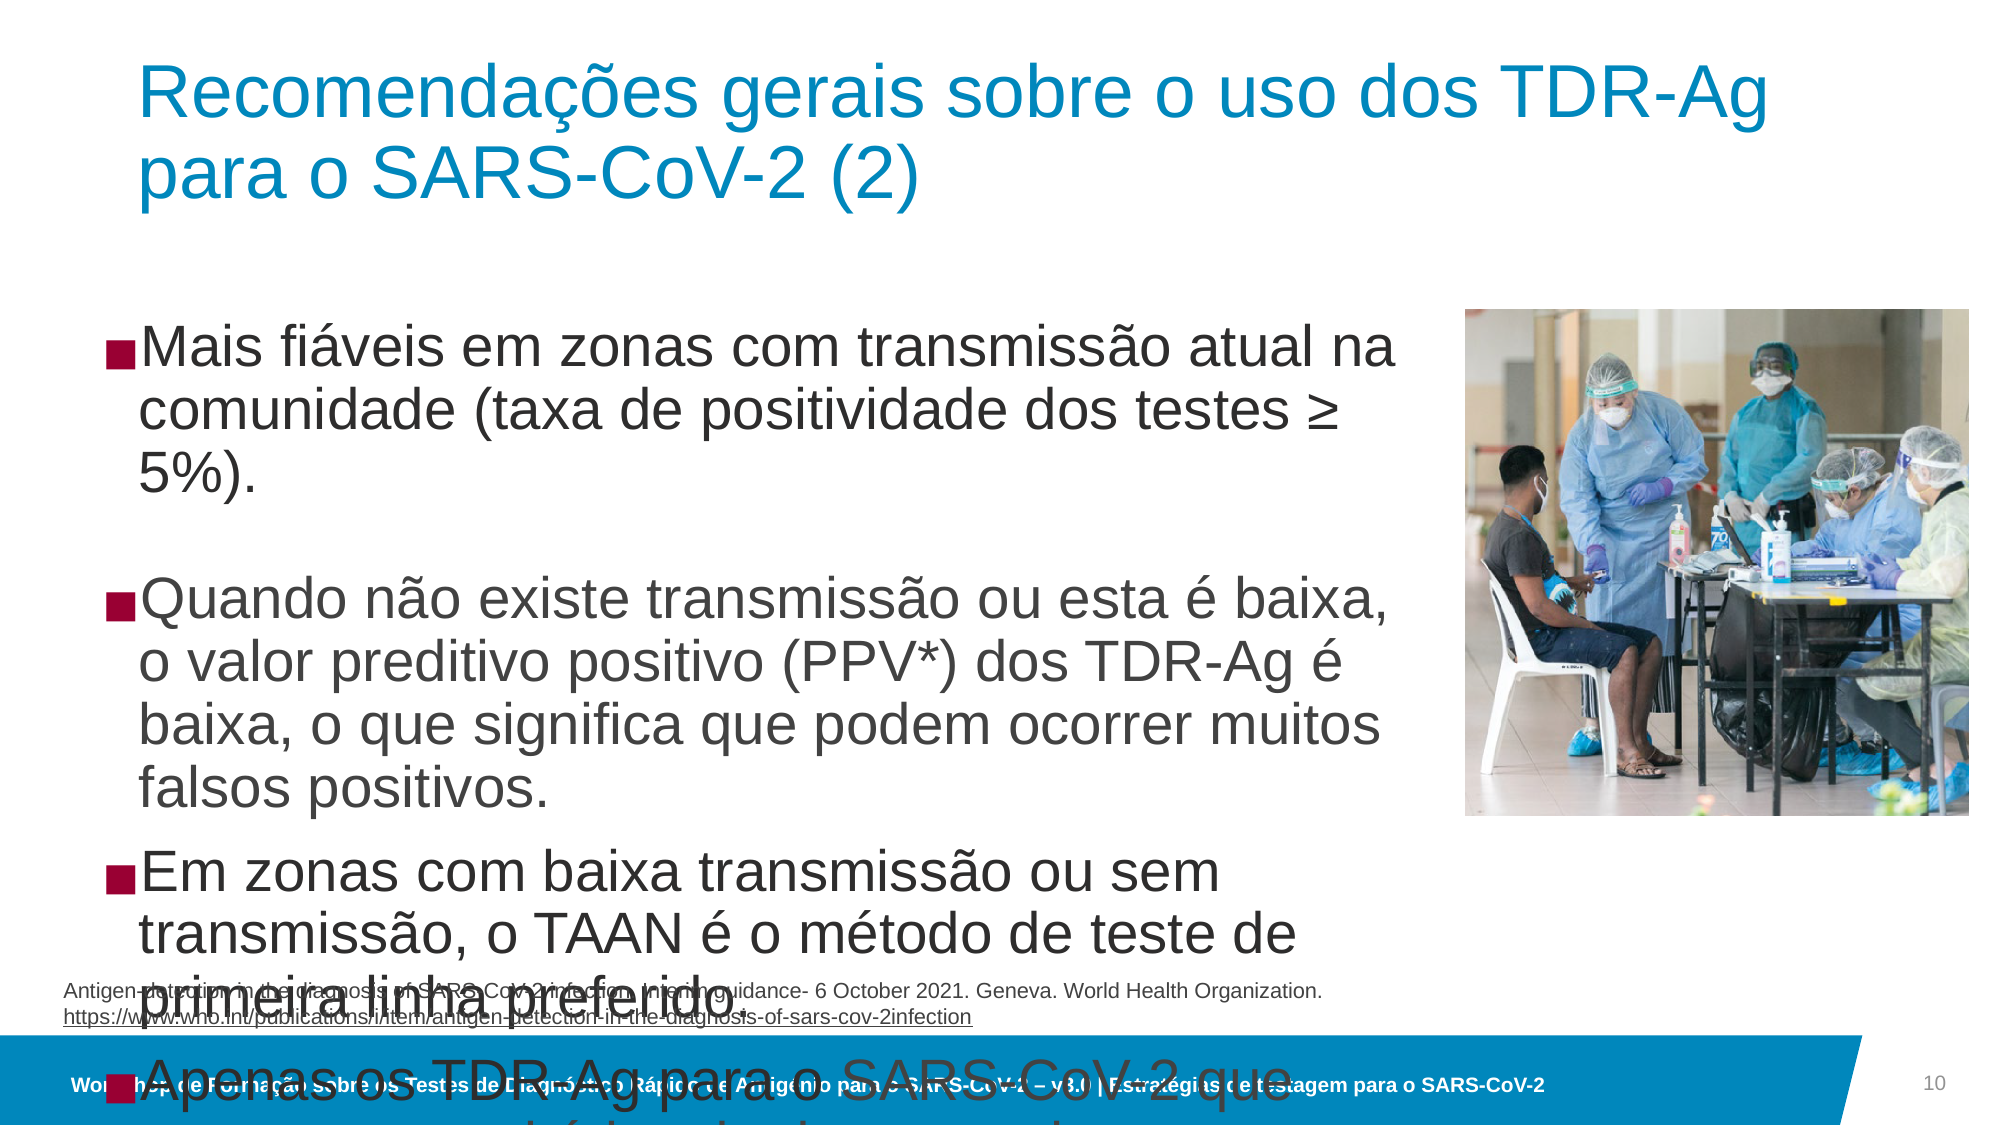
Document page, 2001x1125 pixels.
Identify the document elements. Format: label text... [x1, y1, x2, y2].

slide_number 10 [1862, 1035, 1947, 1125]
list Mais fiáveis em zonas com transmissão atual na comunidade (taxa de positividade dos testes ≥ 5%). Quando não existe transmissão ou esta é baixa, o valor preditivo positivo (PPV*) dos TDR-Ag é baixa, o que significa que podem ocorrer muitos falsos positivos. Em zonas com baixa transmissão ou sem transmissão, o TAAN é o método de teste de primeira linha preferido. Apenas os TDR-Ag para o SARS-CoV-2 que cumpram os critérios de desempenho recomendados (sensibilidade ≥ 80% e especificidade ≥ 97%) devem ser considerados para utilização. *PPV é a probabilidade de uma pessoa com resultado de teste positivo ter realmente a doença. [86, 308, 1426, 694]
picture [1465, 309, 1969, 816]
title Recomendações gerais sobre o uso dos TDR-Ag para o SARS-CoV-2 (2) [137, 59, 1863, 215]
text_box Antigen-detection in the diagnosis of SARS-CoV-2 infection. Interim guidance- 6 October 2021. Geneva. World Health Organization. https://www.who.int/publications/i/item/antigen-detection-in-the-diagnosis-of-sars-cov-2infection [48, 969, 1914, 1037]
footer Workshop de Formação sobre os Testes de Diagnóstico Rápido de Antigénio para o SARS-CoV-2 – v3.0 | Estratégias de testagem para o SARS-CoV-2 [70, 1042, 1573, 1125]
